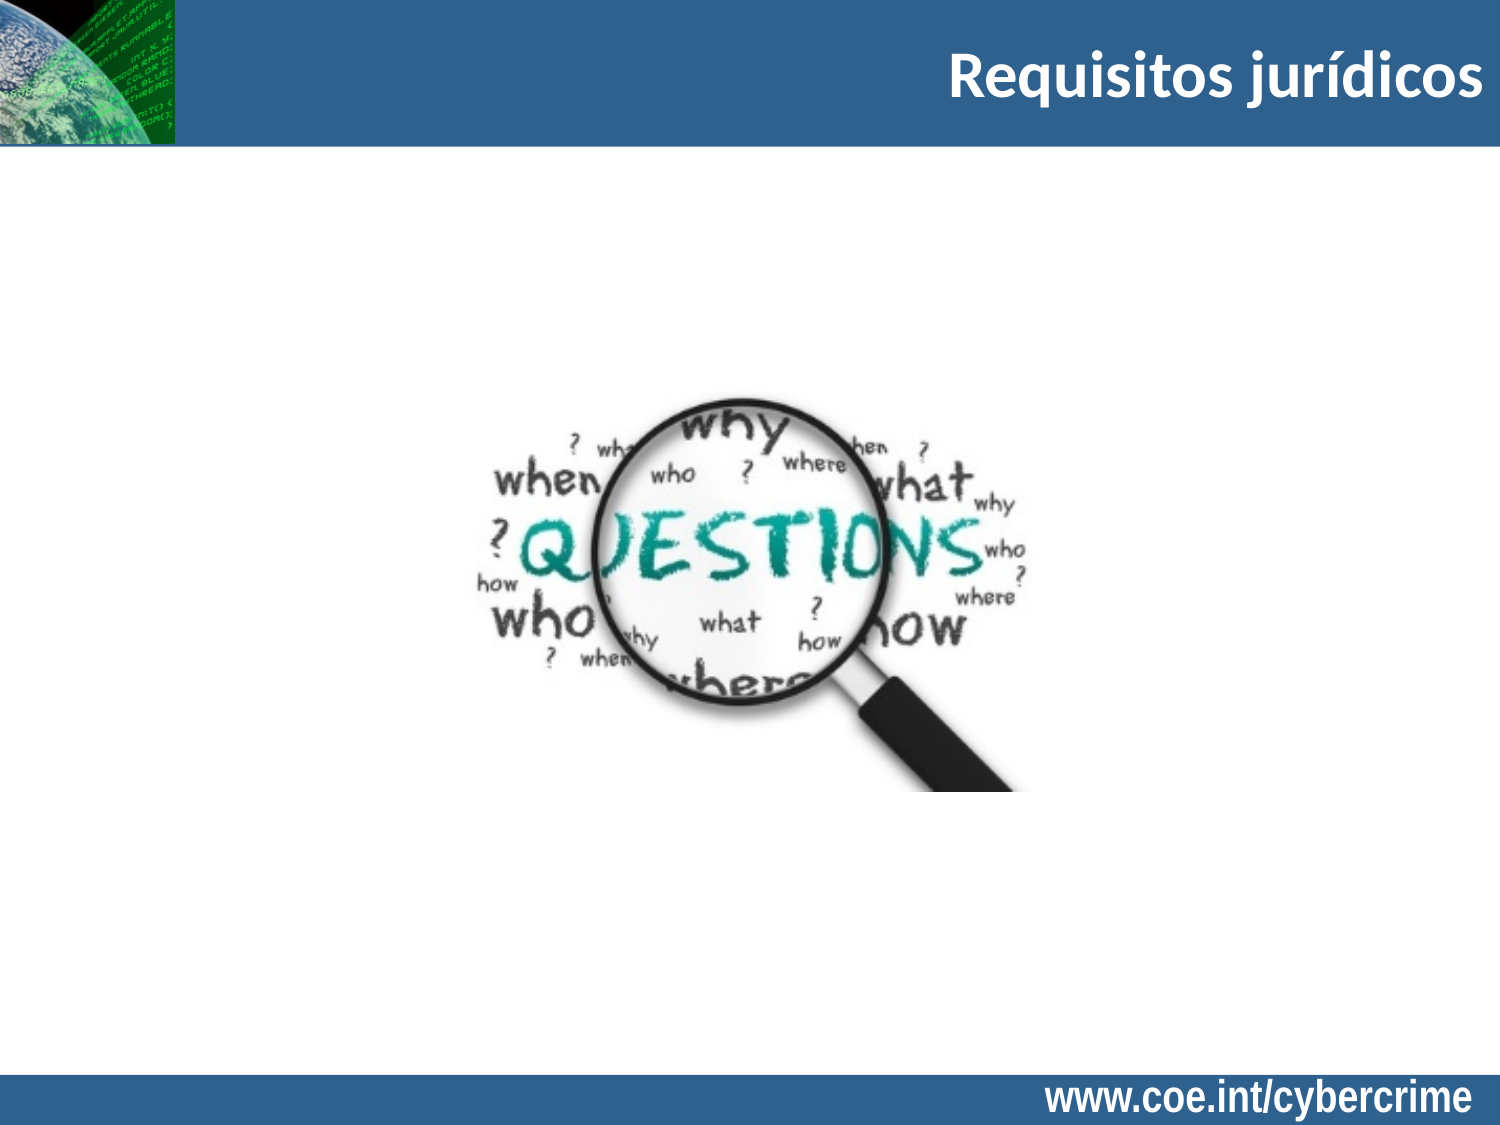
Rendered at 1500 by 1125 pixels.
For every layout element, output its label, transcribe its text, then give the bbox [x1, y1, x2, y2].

text_box Requisitos jurídicos [177, 0, 1500, 149]
picture [0, 0, 175, 144]
text_box www.coe.int/cybercrime [1030, 1059, 1500, 1125]
picture [443, 332, 1057, 793]
text_box [0, 1073, 1030, 1125]
